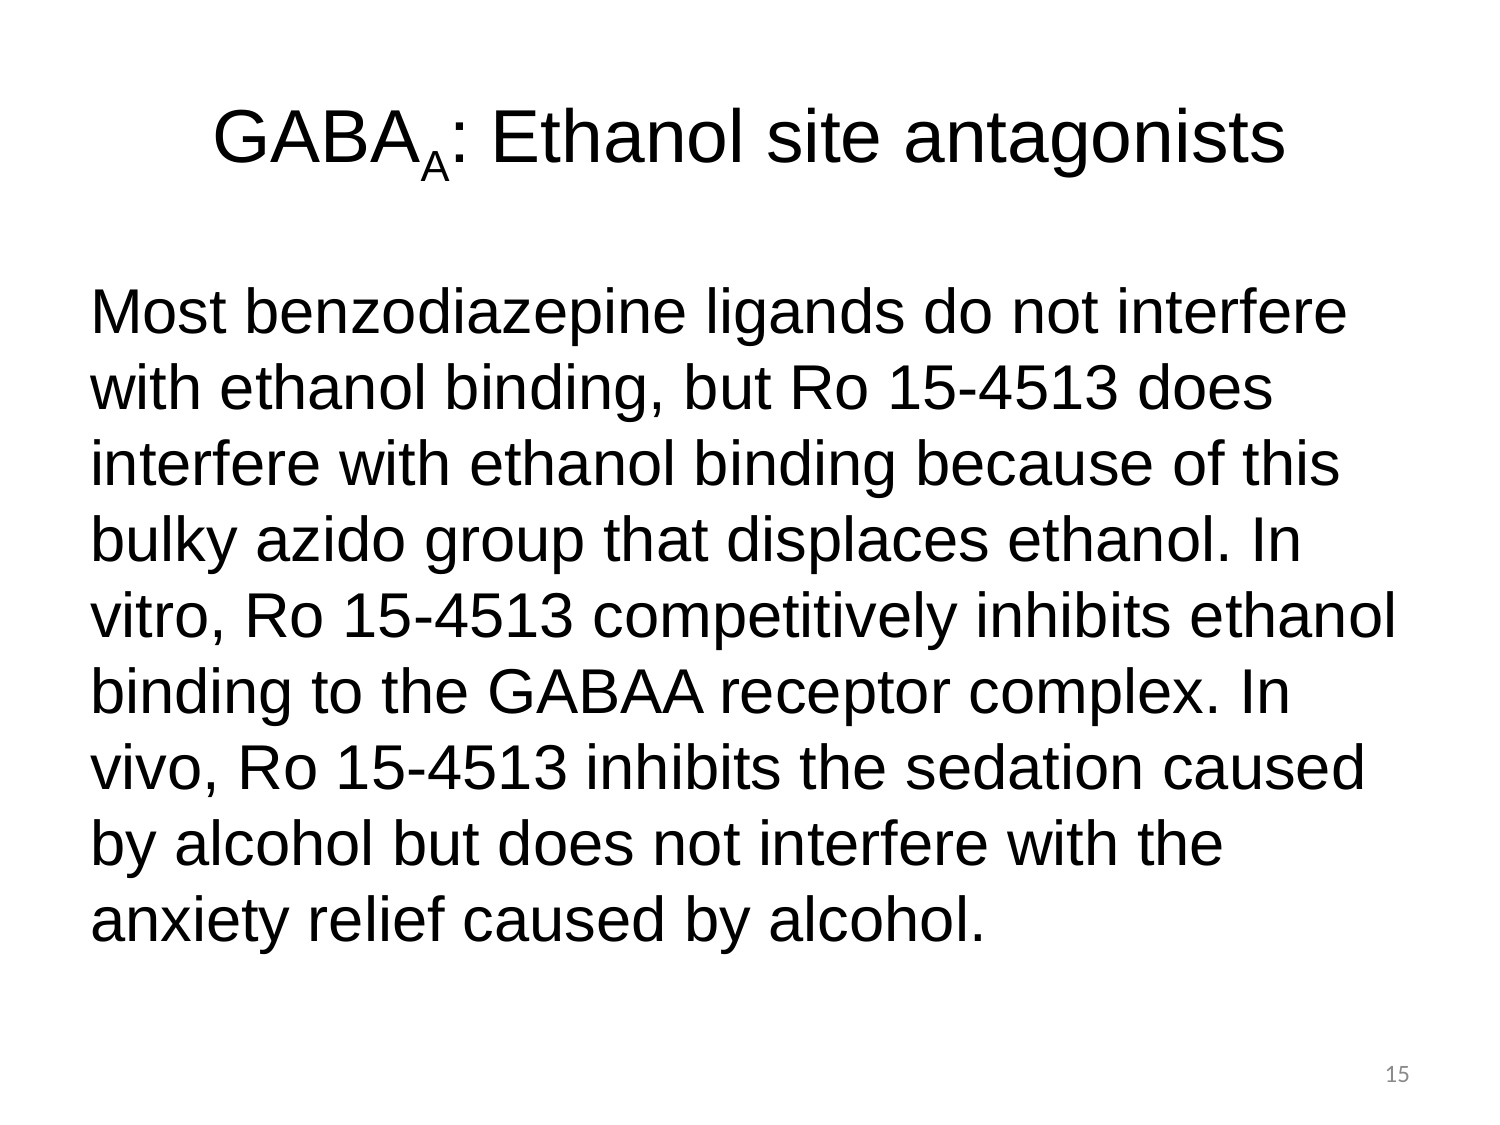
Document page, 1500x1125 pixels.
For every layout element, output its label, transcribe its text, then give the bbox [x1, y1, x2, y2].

slide_number 15 [1074, 1042, 1425, 1103]
list Most benzodiazepine ligands do not interfere with ethanol binding, but Ro 15-4513 does interfere with ethanol binding because of this bulky azido group that displaces ethanol. In vitro, Ro 15-4513 competitively inhibits ethanol binding to the GABAA receptor complex. In vivo, Ro 15-4513 inhibits the sedation caused by alcohol but does not interfere with the anxiety relief caused by alcohol. [75, 262, 1425, 1005]
title GABAA: Ethanol site antagonists [75, 45, 1425, 233]
